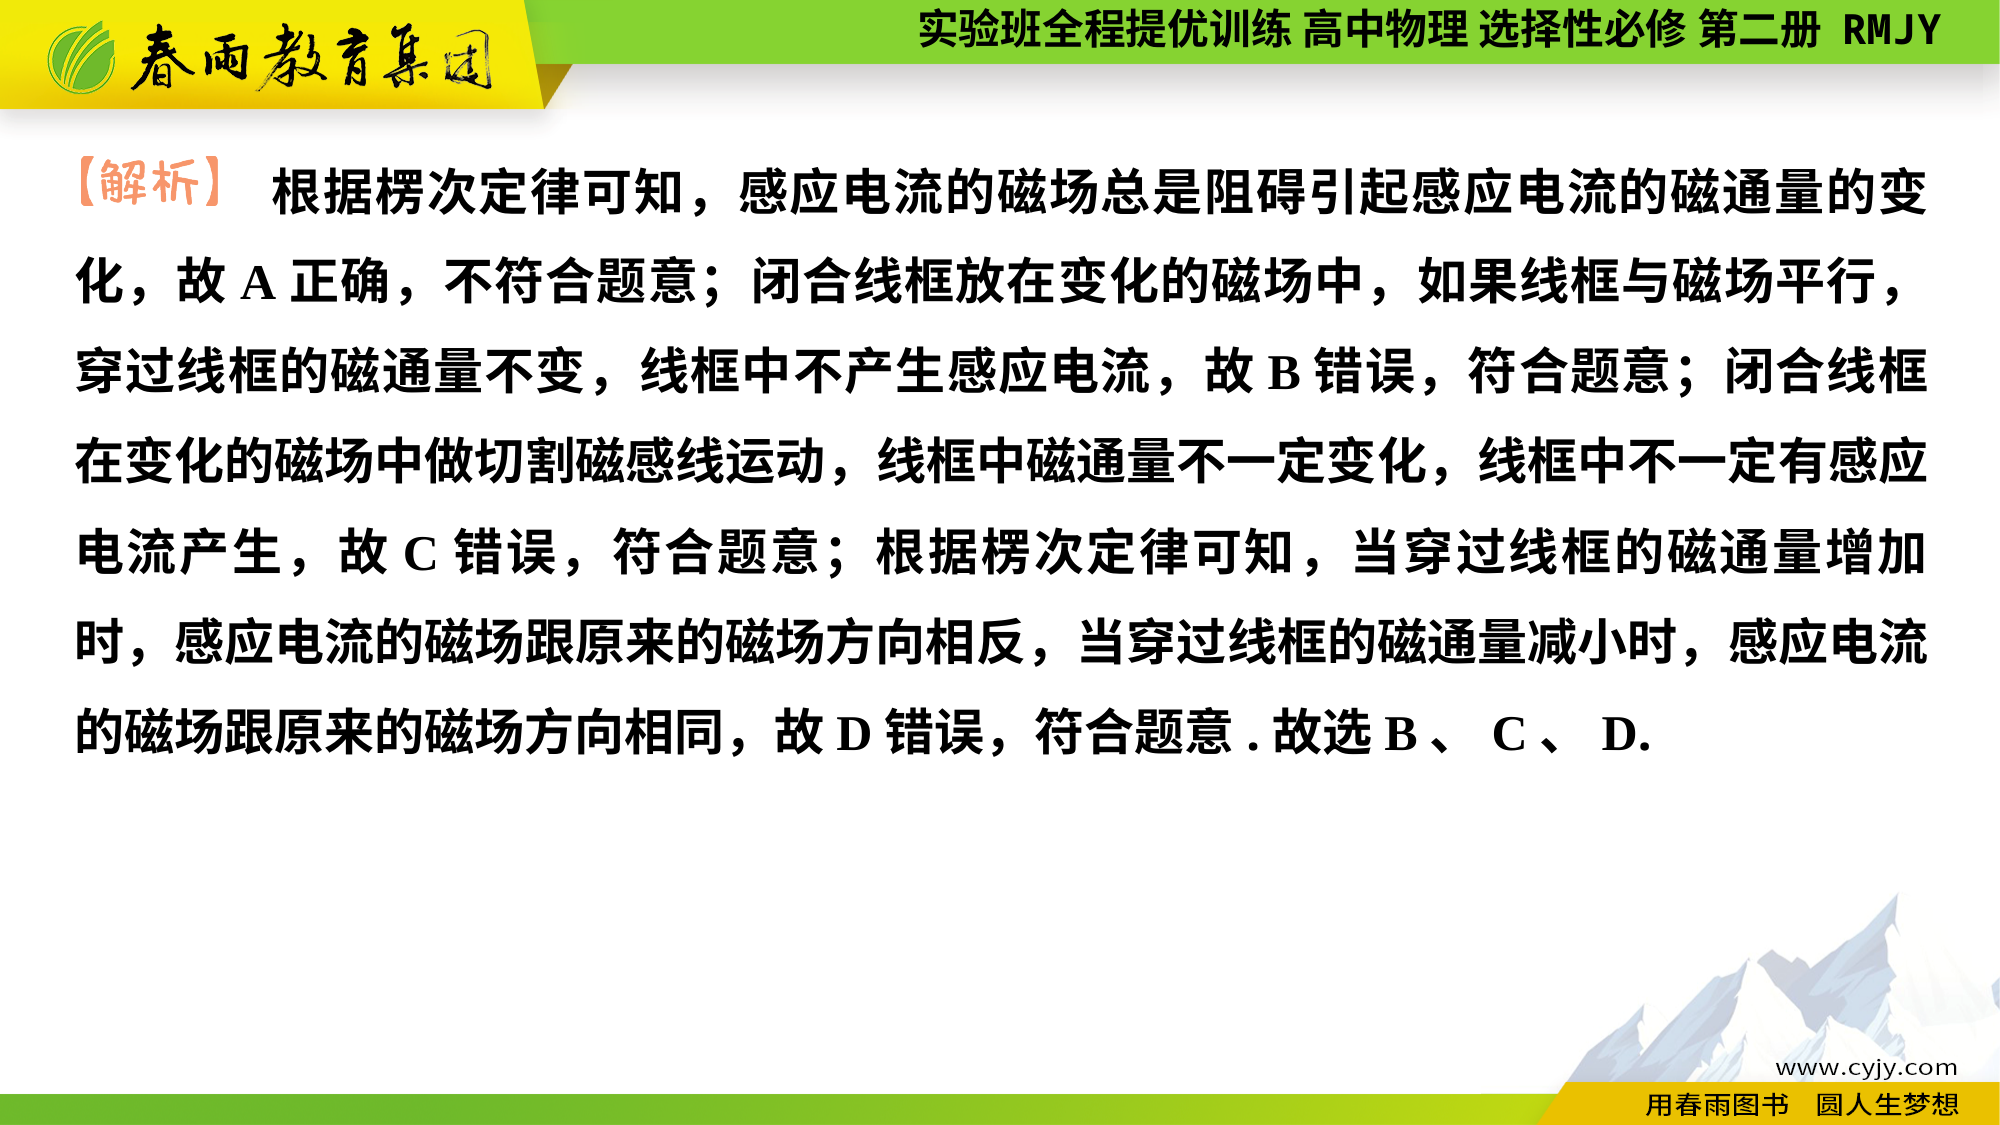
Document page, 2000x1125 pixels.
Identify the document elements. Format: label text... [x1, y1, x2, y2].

picture [0, 0, 2000, 1125]
list 根据楞次定律可知，感应电流的磁场总是阻碍引起感应电流的磁通量的变化，故A正确，不符合题意；闭合线框放在变化的磁场中，如果线框与磁场平行，穿过线框的磁通量不变，线框中不产生感应电流，故B错误，符合题意；闭合线框在变化的磁场中做切割磁感线运动，线框中磁通量不一定变化，线框中不一定有感应电流产生，故C错误，符合题意；根据楞次定律可知，当穿过线框的磁通量增加时，感应电流的磁场跟原来的磁场方向相反，当穿过线框的磁通量减小时，感应电流的磁场跟原来的磁场方向相同，故D错误，符合题意.故选B、C、D. [59, 122, 1944, 763]
